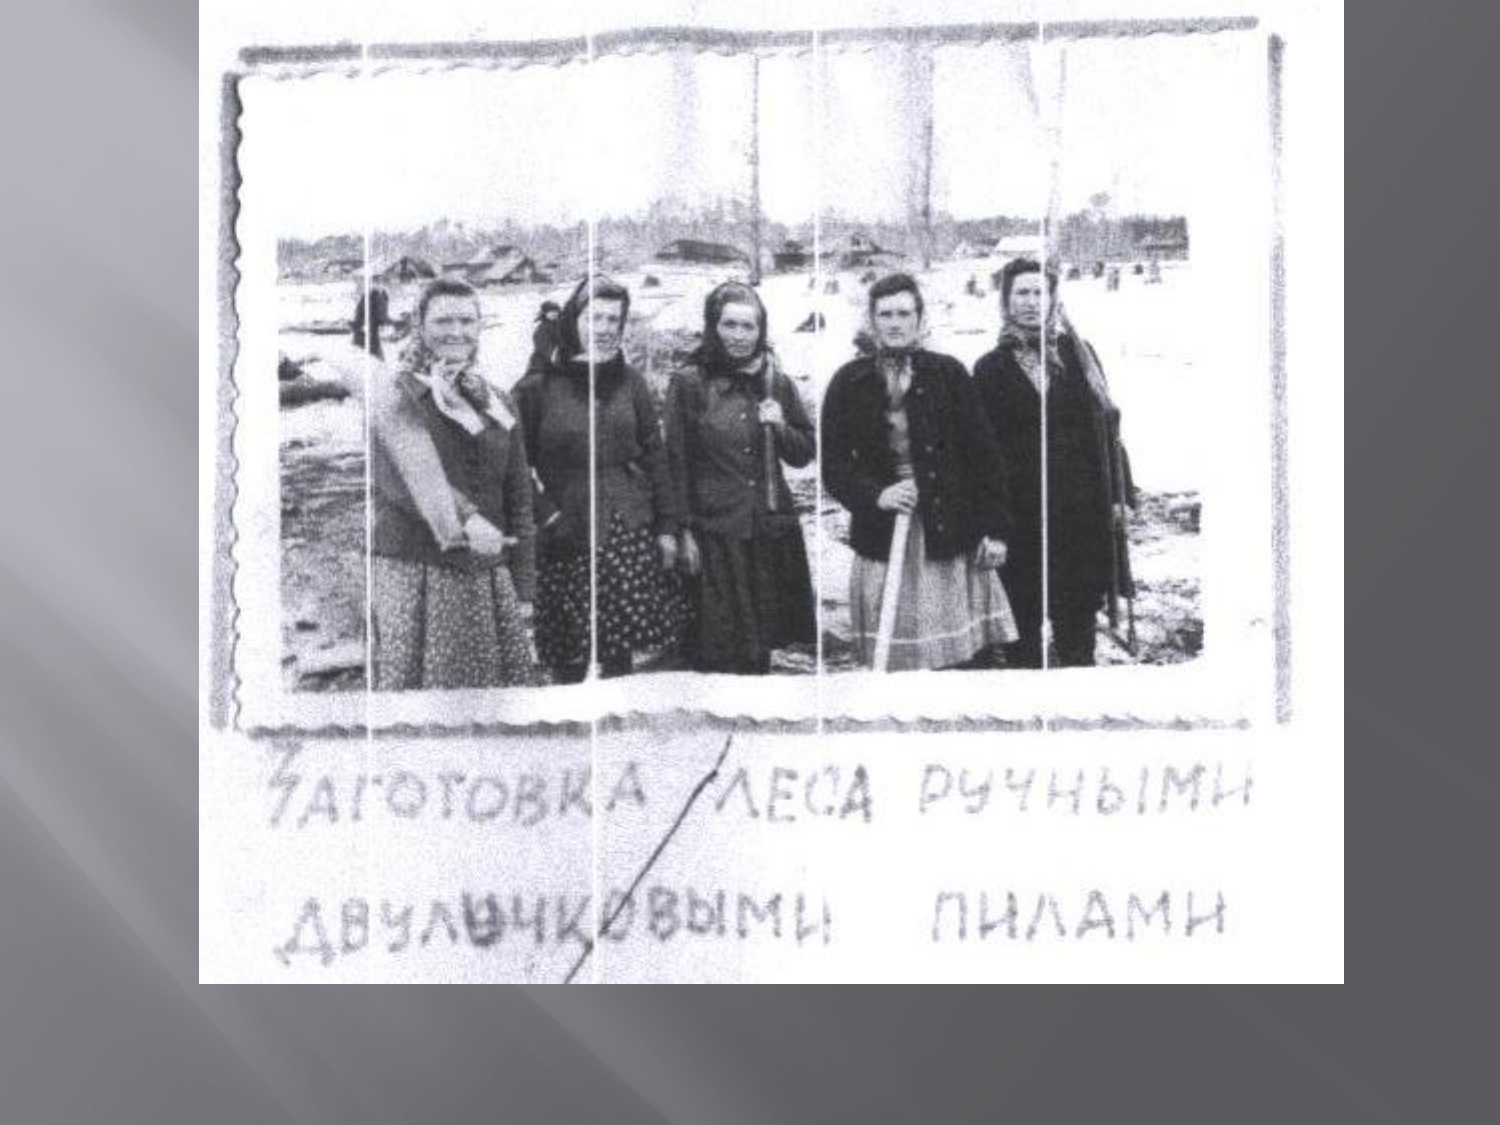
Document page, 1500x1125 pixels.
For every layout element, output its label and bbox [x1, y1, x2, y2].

picture [198, 0, 1344, 985]
